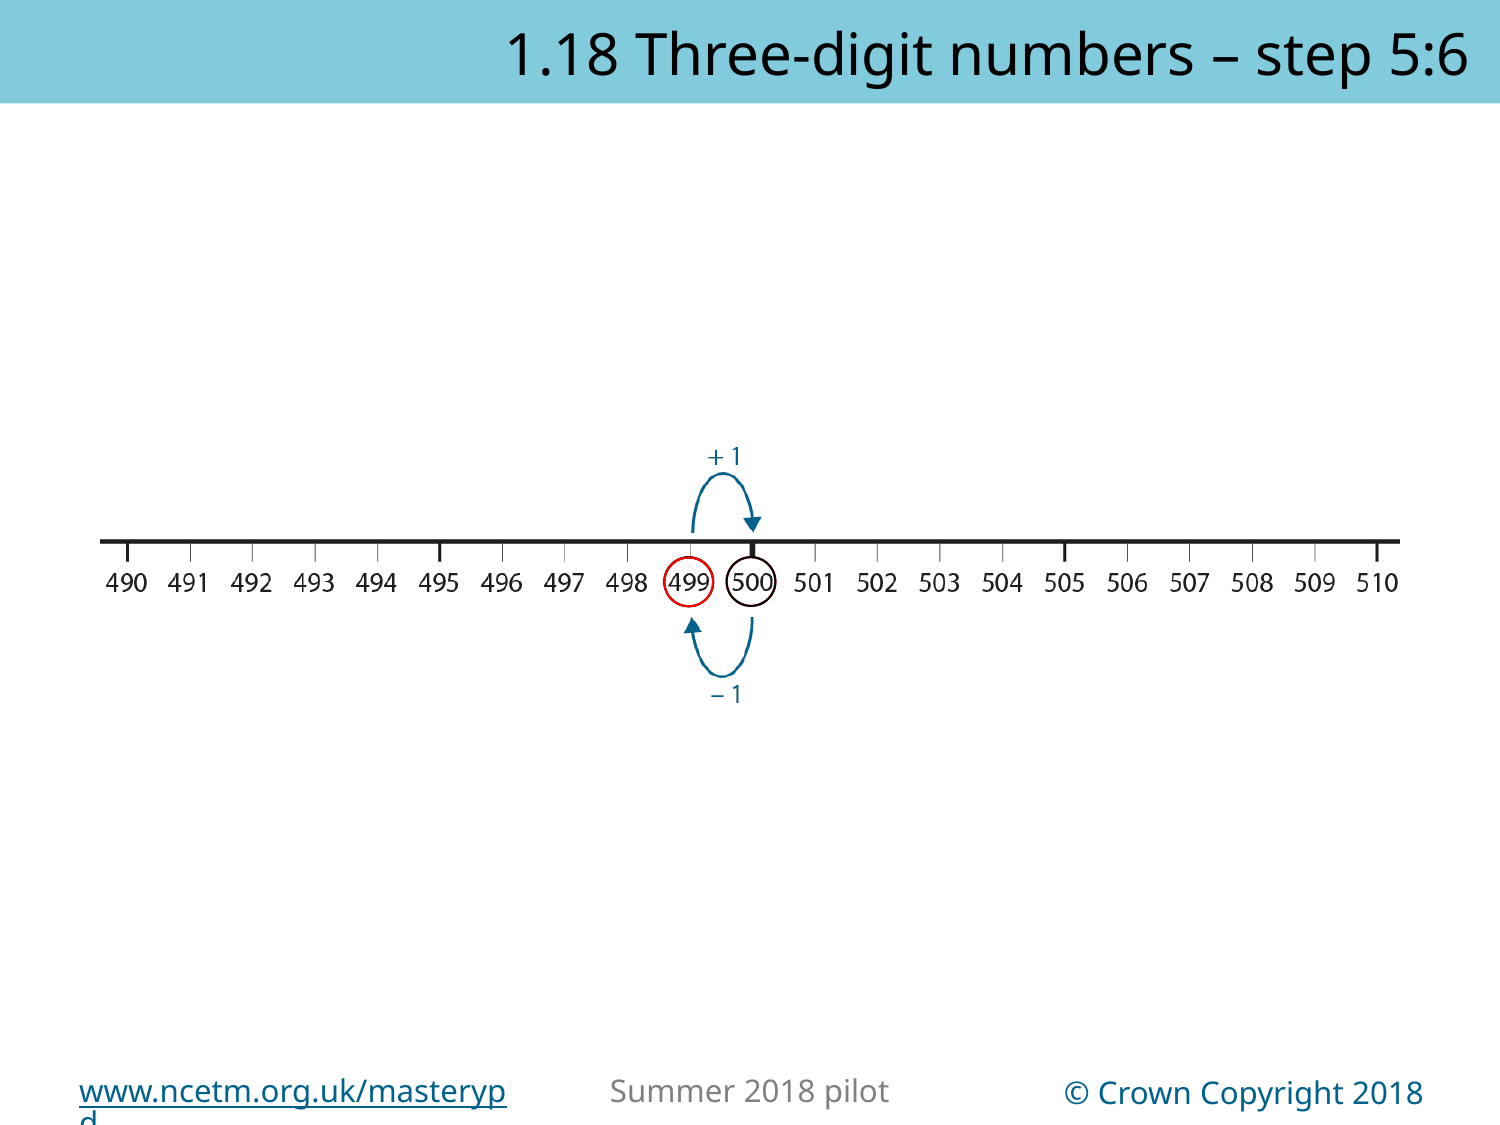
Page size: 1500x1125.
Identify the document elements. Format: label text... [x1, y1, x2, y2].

list 1.18 Three-digit numbers – step 5:6 [0, 0, 1500, 104]
picture [681, 613, 762, 703]
picture [100, 440, 1400, 598]
